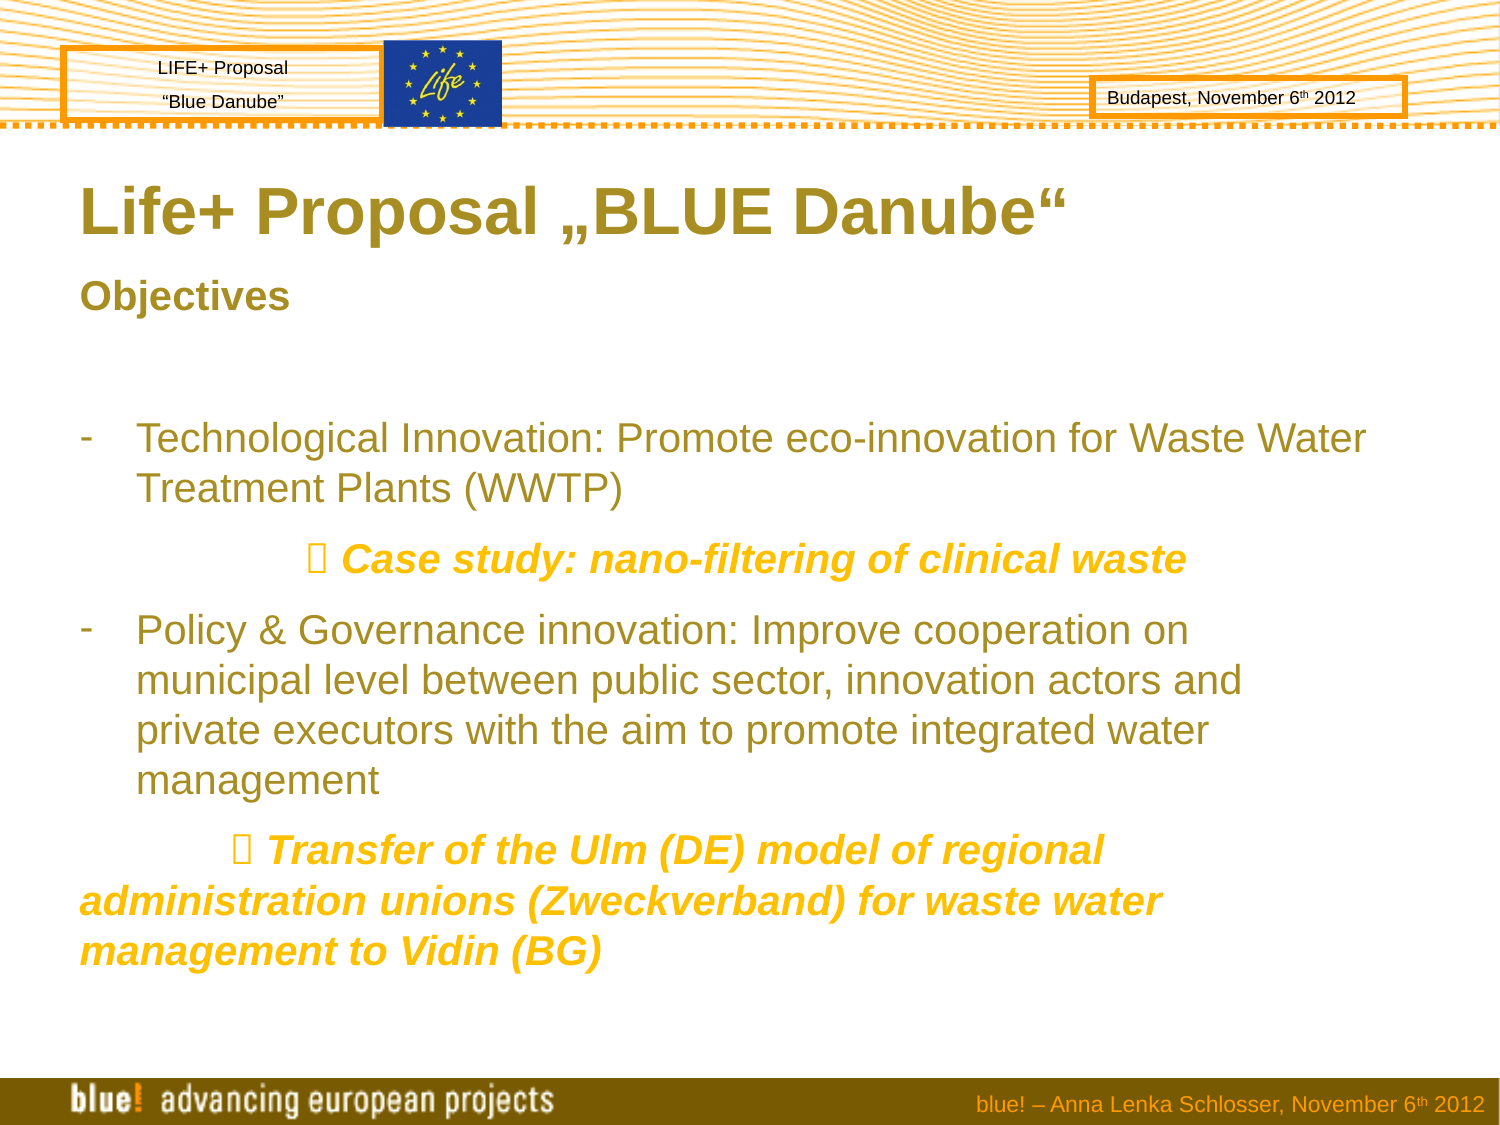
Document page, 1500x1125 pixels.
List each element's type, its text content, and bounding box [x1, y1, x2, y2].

text_box Life+ Proposal „BLUE Danube“ Objectives Technological Innovation: Promote eco-innovation for Waste Water Treatment Plants (WWTP)  Case study: nano-filtering of clinical waste Policy & Governance innovation: Improve cooperation on municipal level between public sector, innovation actors and private executors with the aim to promote integrated water management  Transfer of the Ulm (DE) model of regional administration unions (Zweckverband) for waste water management to Vidin (BG) [64, 160, 1390, 981]
picture [0, 1078, 1500, 1125]
picture [383, 40, 502, 127]
